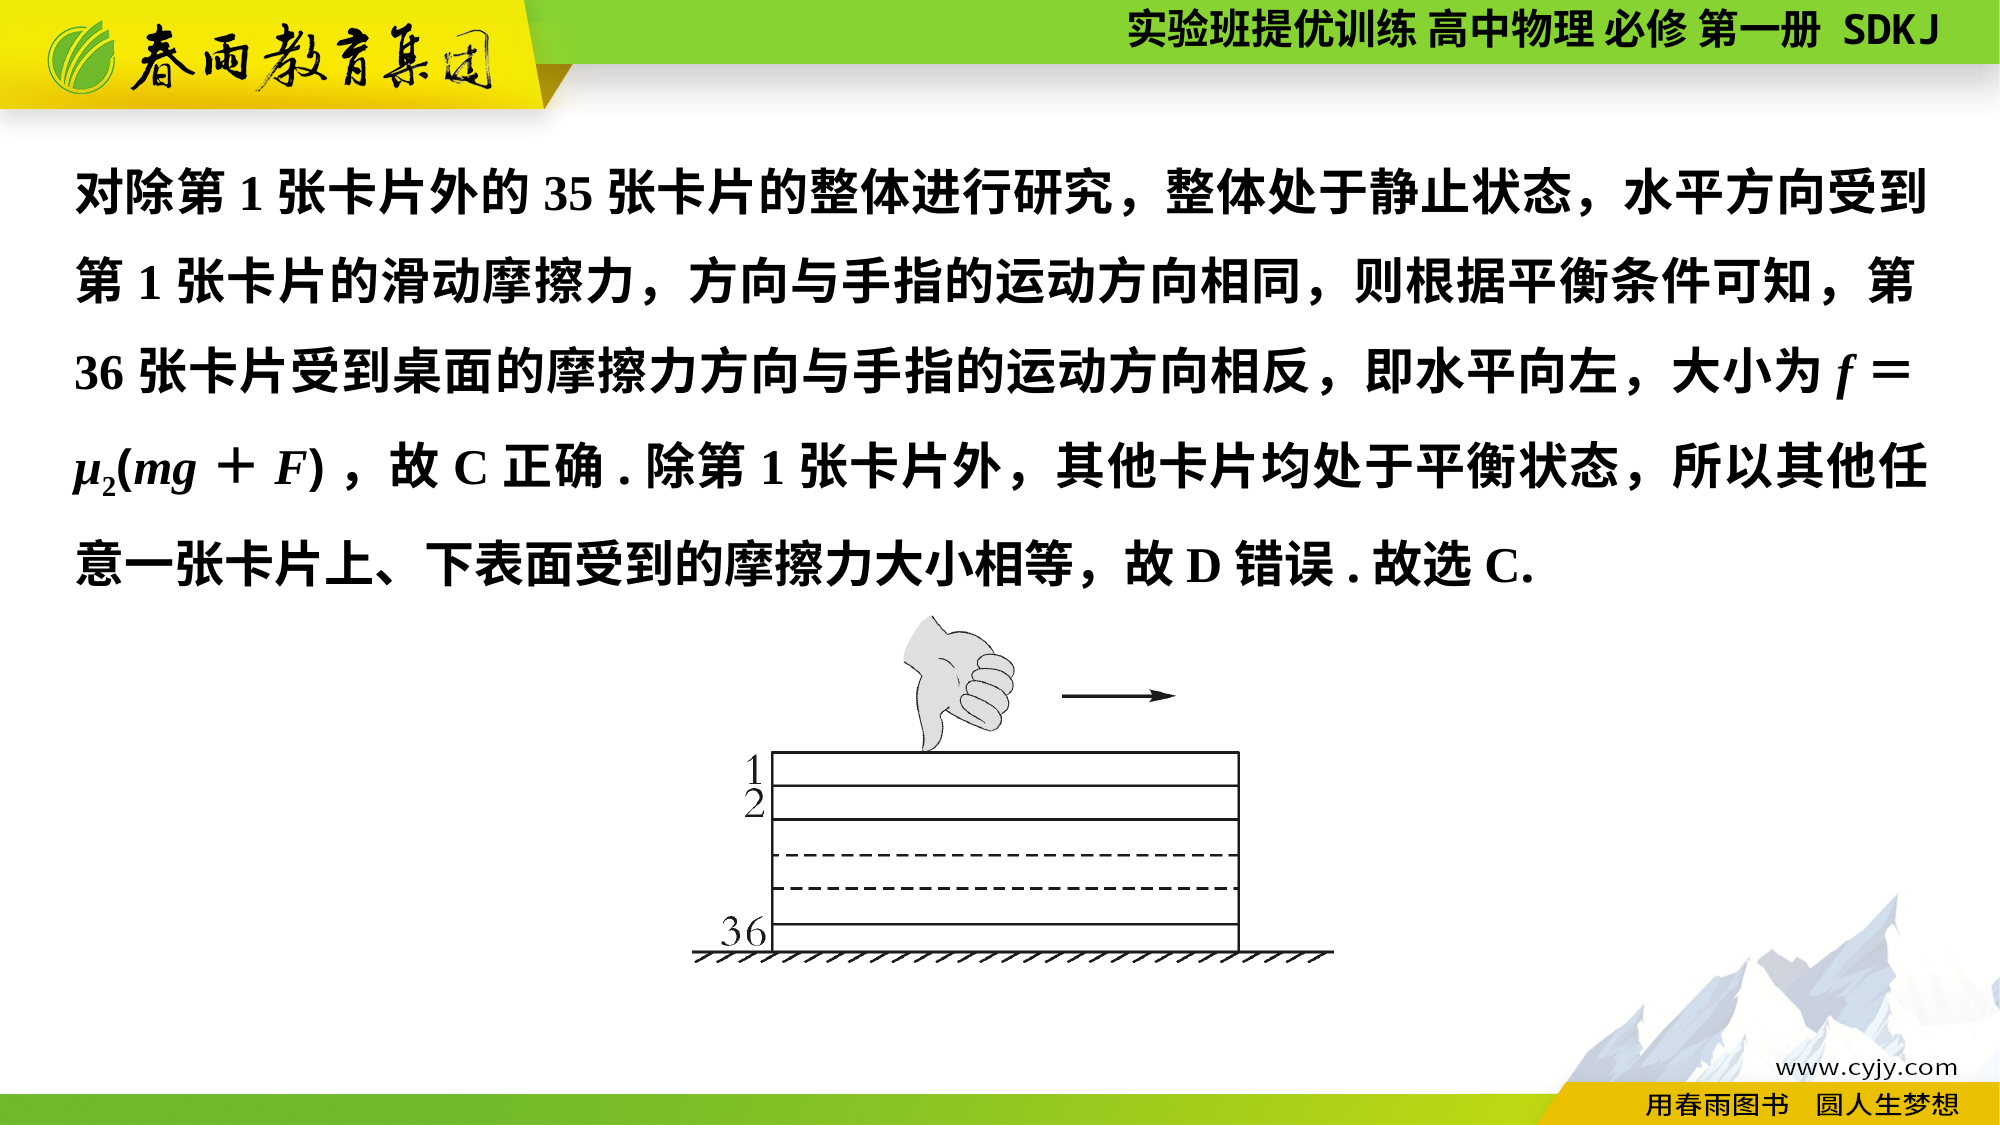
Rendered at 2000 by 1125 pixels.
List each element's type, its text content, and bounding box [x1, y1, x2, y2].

list 对除第1张卡片外的35张卡片的整体进行研究，整体处于静止状态，水平方向受到第1张卡片的滑动摩擦力，方向与手指的运动方向相同，则根据平衡条件可知，第36张卡片受到桌面的摩擦力方向与手指的运动方向相反，即水平向左，大小为f＝μ2(mg＋F)，故C正确.除第1张卡片外，其他卡片均处于平衡状态，所以其他任意一张卡片上、下表面受到的摩擦力大小相等，故D错误.故选C. [59, 122, 1944, 592]
picture [0, 0, 2000, 1125]
